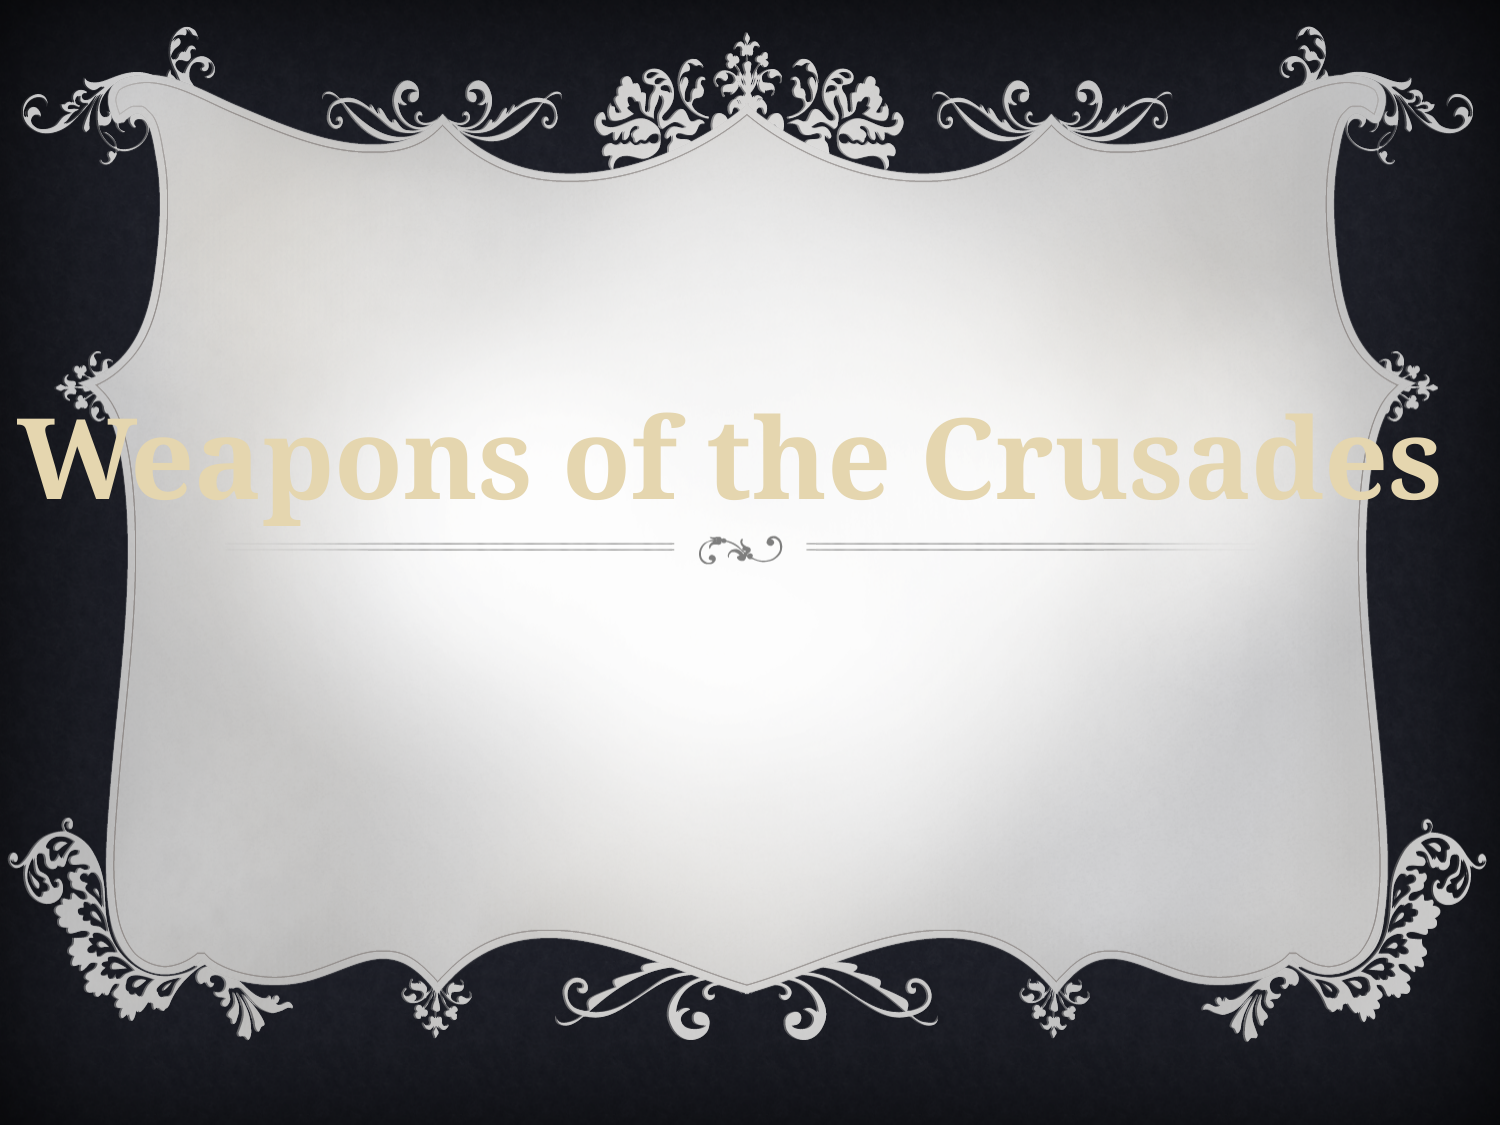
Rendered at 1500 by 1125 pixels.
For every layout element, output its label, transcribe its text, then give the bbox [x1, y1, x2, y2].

picture [0, 613, 1500, 1125]
text_box Weapons of the Crusades [2, 379, 1460, 530]
picture [0, 0, 1500, 459]
